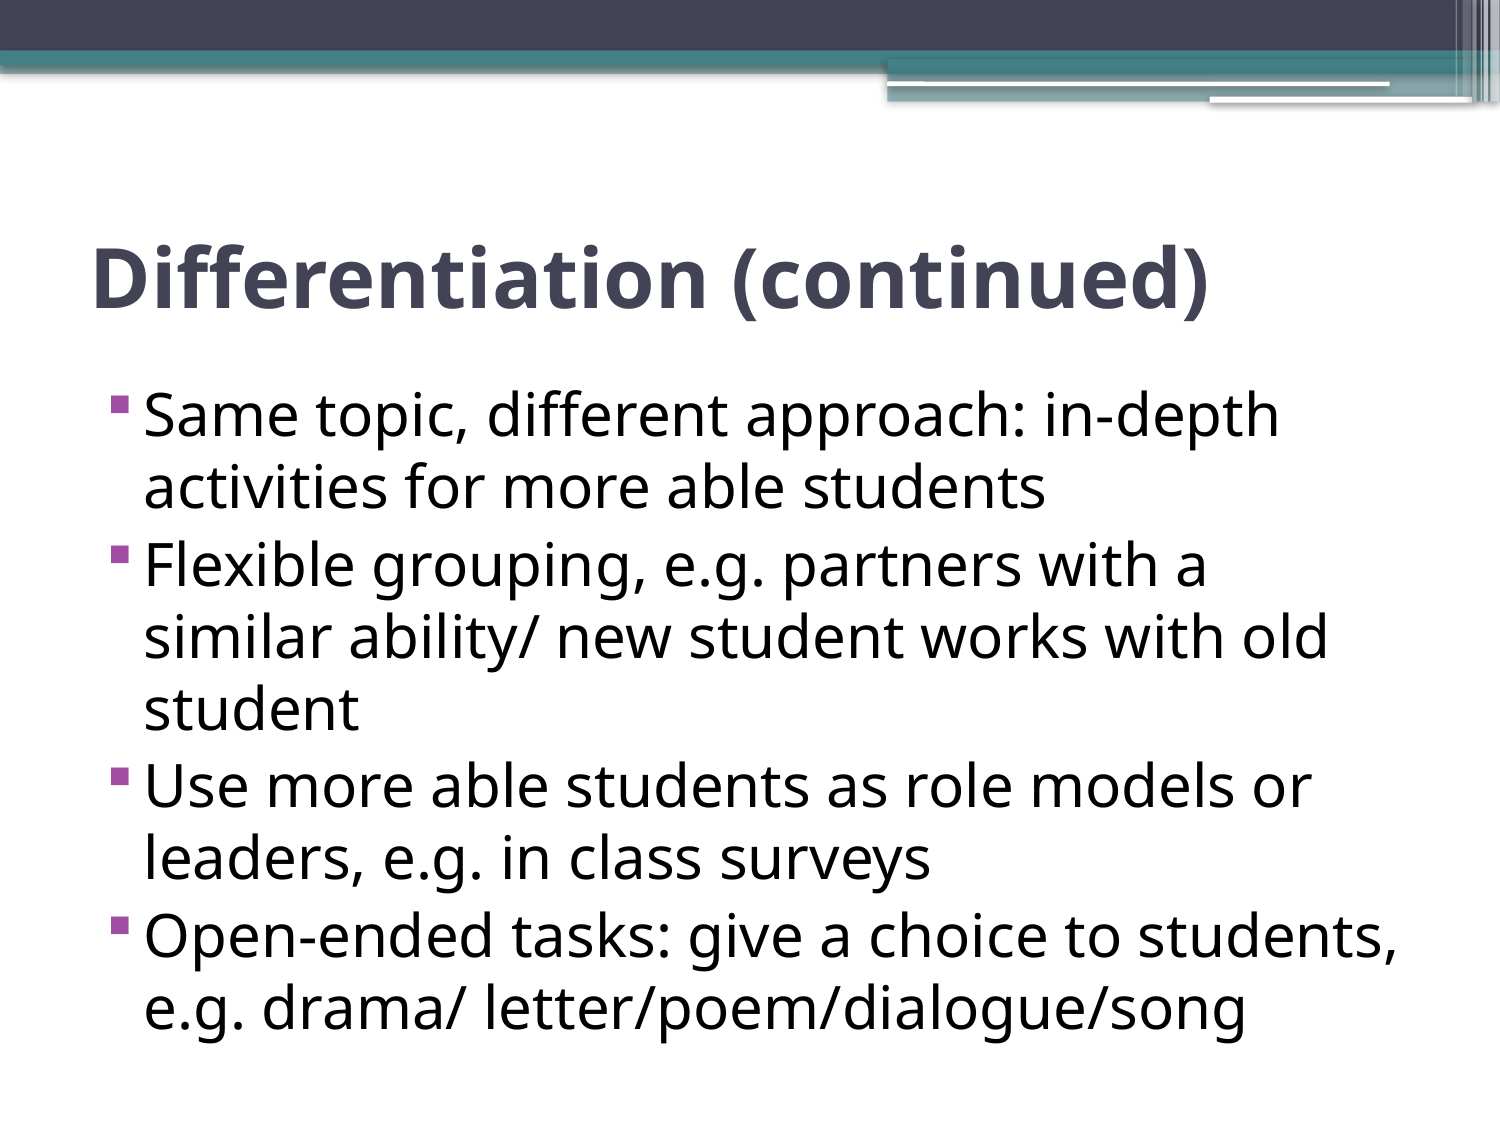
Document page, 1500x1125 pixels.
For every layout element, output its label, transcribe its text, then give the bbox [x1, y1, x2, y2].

list Same topic, different approach: in-depth activities for more able students Flexible grouping, e.g. partners with a similar ability/ new student works with old student Use more able students as role models or leaders, e.g. in class surveys Open-ended tasks: give a choice to students, e.g. drama/ letter/poem/dialogue/song [75, 368, 1425, 1079]
title Differentiation (continued) [75, 187, 1425, 363]
